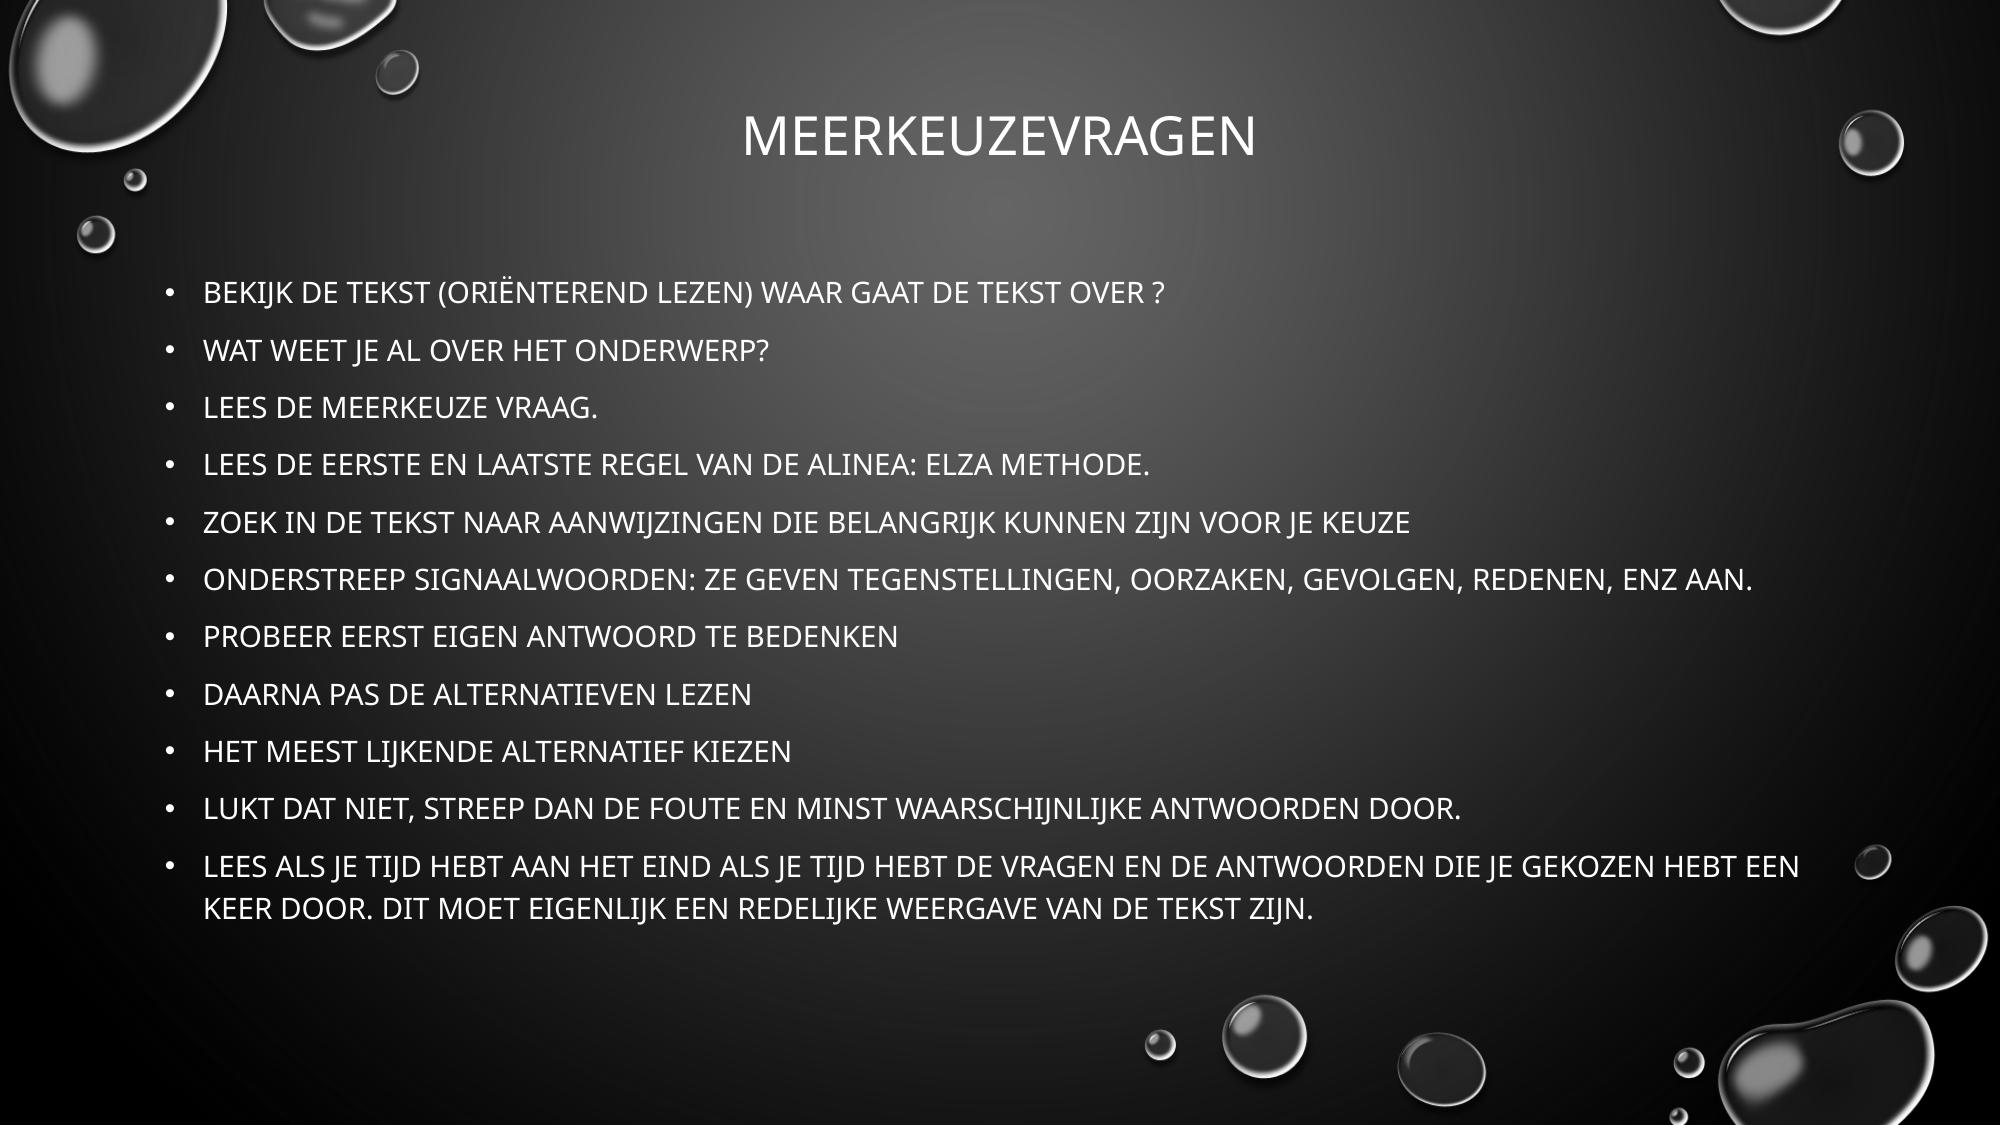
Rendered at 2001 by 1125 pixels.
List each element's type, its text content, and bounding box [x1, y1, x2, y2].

title meerkeuzevragen [149, 101, 1851, 175]
picture [0, 0, 2000, 1125]
list Bekijk de tekst (oriënterend lezen) waar gaat de tekst over ? Wat weet je al over het onderwerp? Lees de meerkeuze vraag. lees de eerste en laatste regel van de alinea: ELZA methode. Zoek in de tekst naar aanwijzingen die belangrijk kunnen zijn voor je keuze onderstreep signaalwoorden: Ze geven tegenstellingen, oorzaken, gevolgen, redenen, enz aan. Probeer eerst eigen antwoord te bedenken Daarna pas de alternatieven lezen Het meest lijkende alternatief kiezen Lukt dat niet, streep dan de foute en minst waarschijnlijke antwoorden door. Lees als je tijd hebt aan het eind als je tijd hebt de vragen en de antwoorden die je gekozen hebt een keer door. Dit moet eigenlijk een redelijke weergave van de tekst zijn. [149, 259, 1850, 950]
